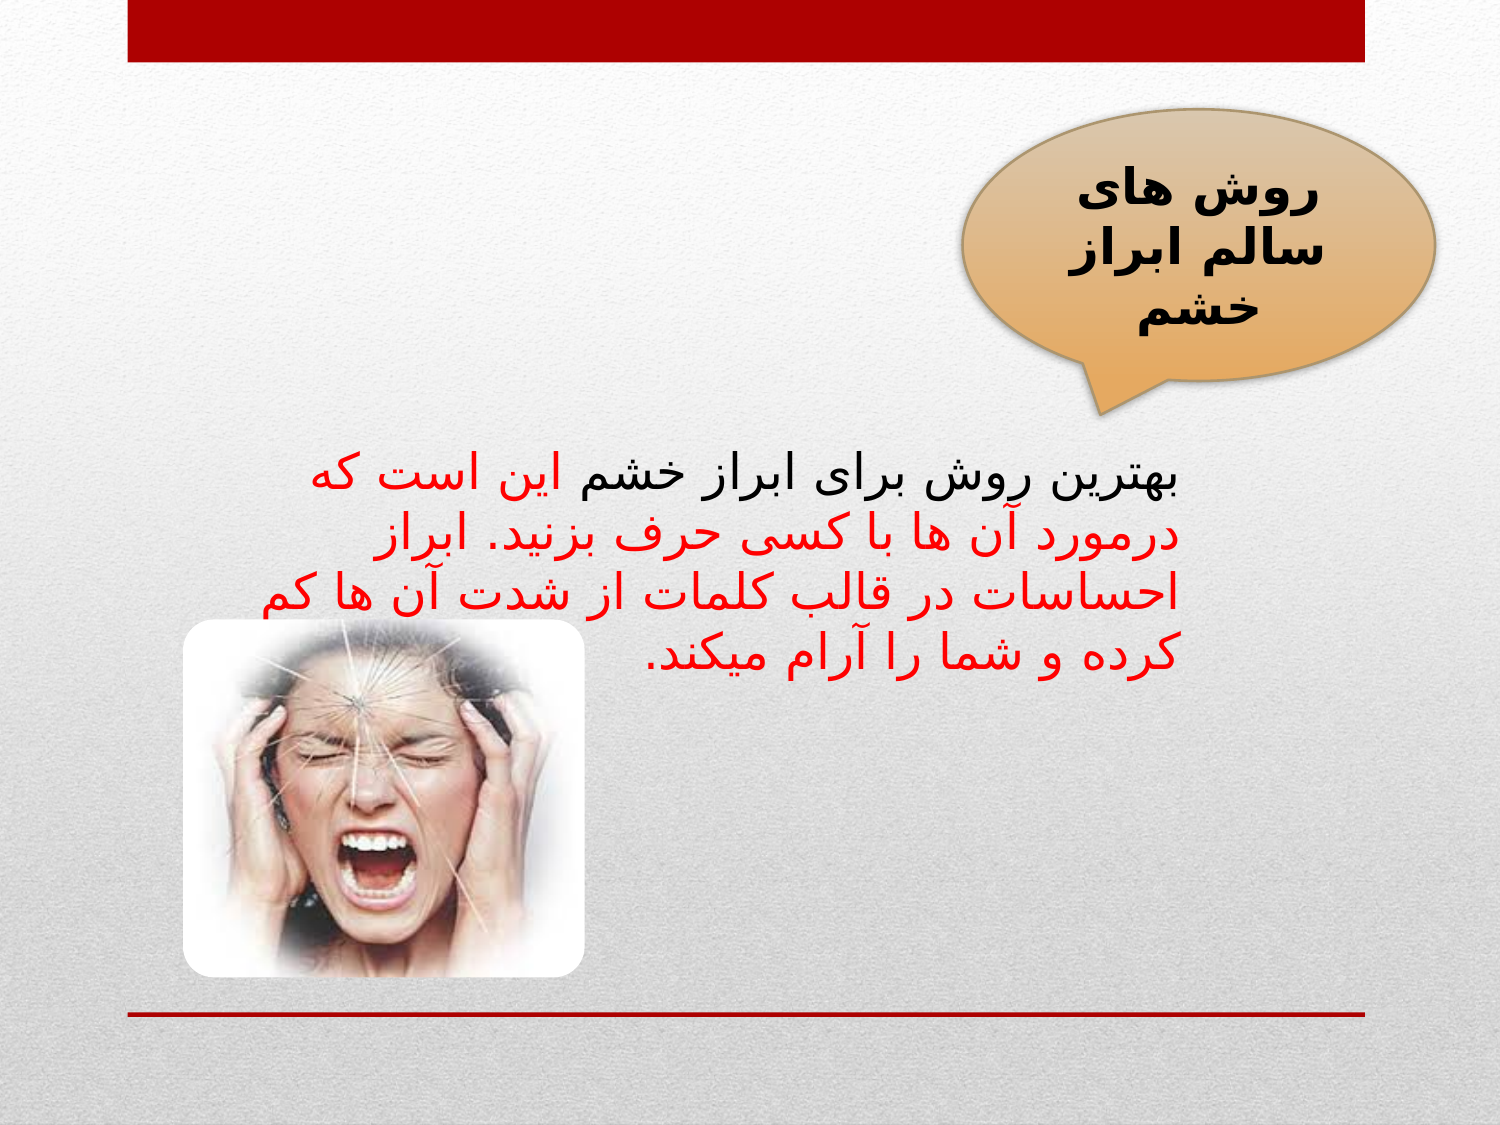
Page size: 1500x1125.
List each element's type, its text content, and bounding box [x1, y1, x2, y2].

text_box روش های سالم ابراز خشم [961, 107, 1437, 417]
picture [182, 618, 586, 979]
text_box بهترین روش برای ابراز خشم این است که درمورد آن ها با کسی حرف بزنید. ابراز احساسات در قالب کلمات از شدت آن ها کم کرده و شما را آرام میکند. [149, 432, 1197, 688]
